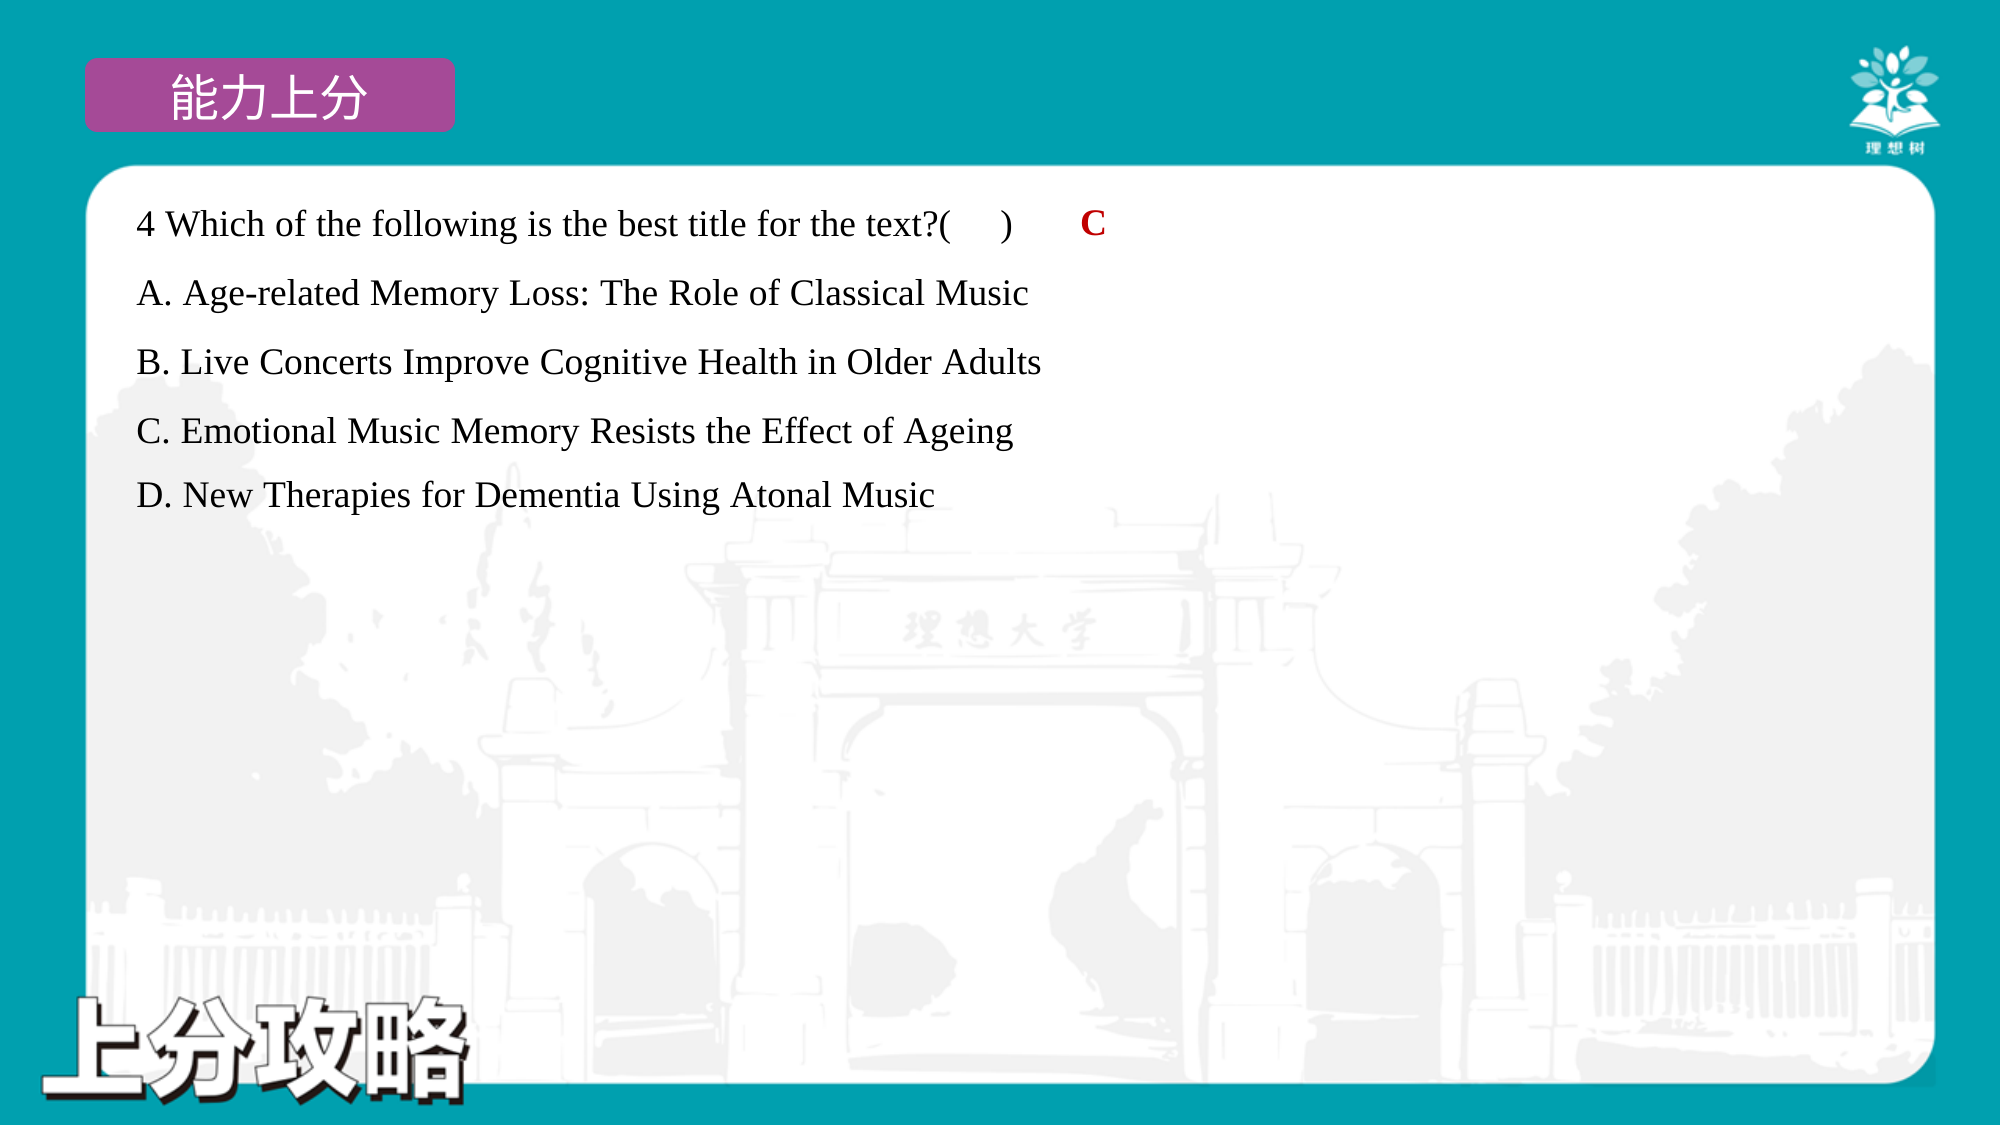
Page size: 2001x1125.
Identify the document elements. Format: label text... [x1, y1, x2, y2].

picture [0, 0, 2000, 1125]
text_box C [1066, 176, 1121, 236]
text_box A. Age-related Memory Loss: The Role of Classical Music B. Live Concerts Improve Cognitive Health in Older Adults C. Emotional Music Memory Resists the Effect of Ageing D. New Therapies for Dementia Using Atonal Music [136, 244, 1865, 509]
text_box 4 Which of the following is the best title for the text?( ) [136, 176, 1865, 237]
